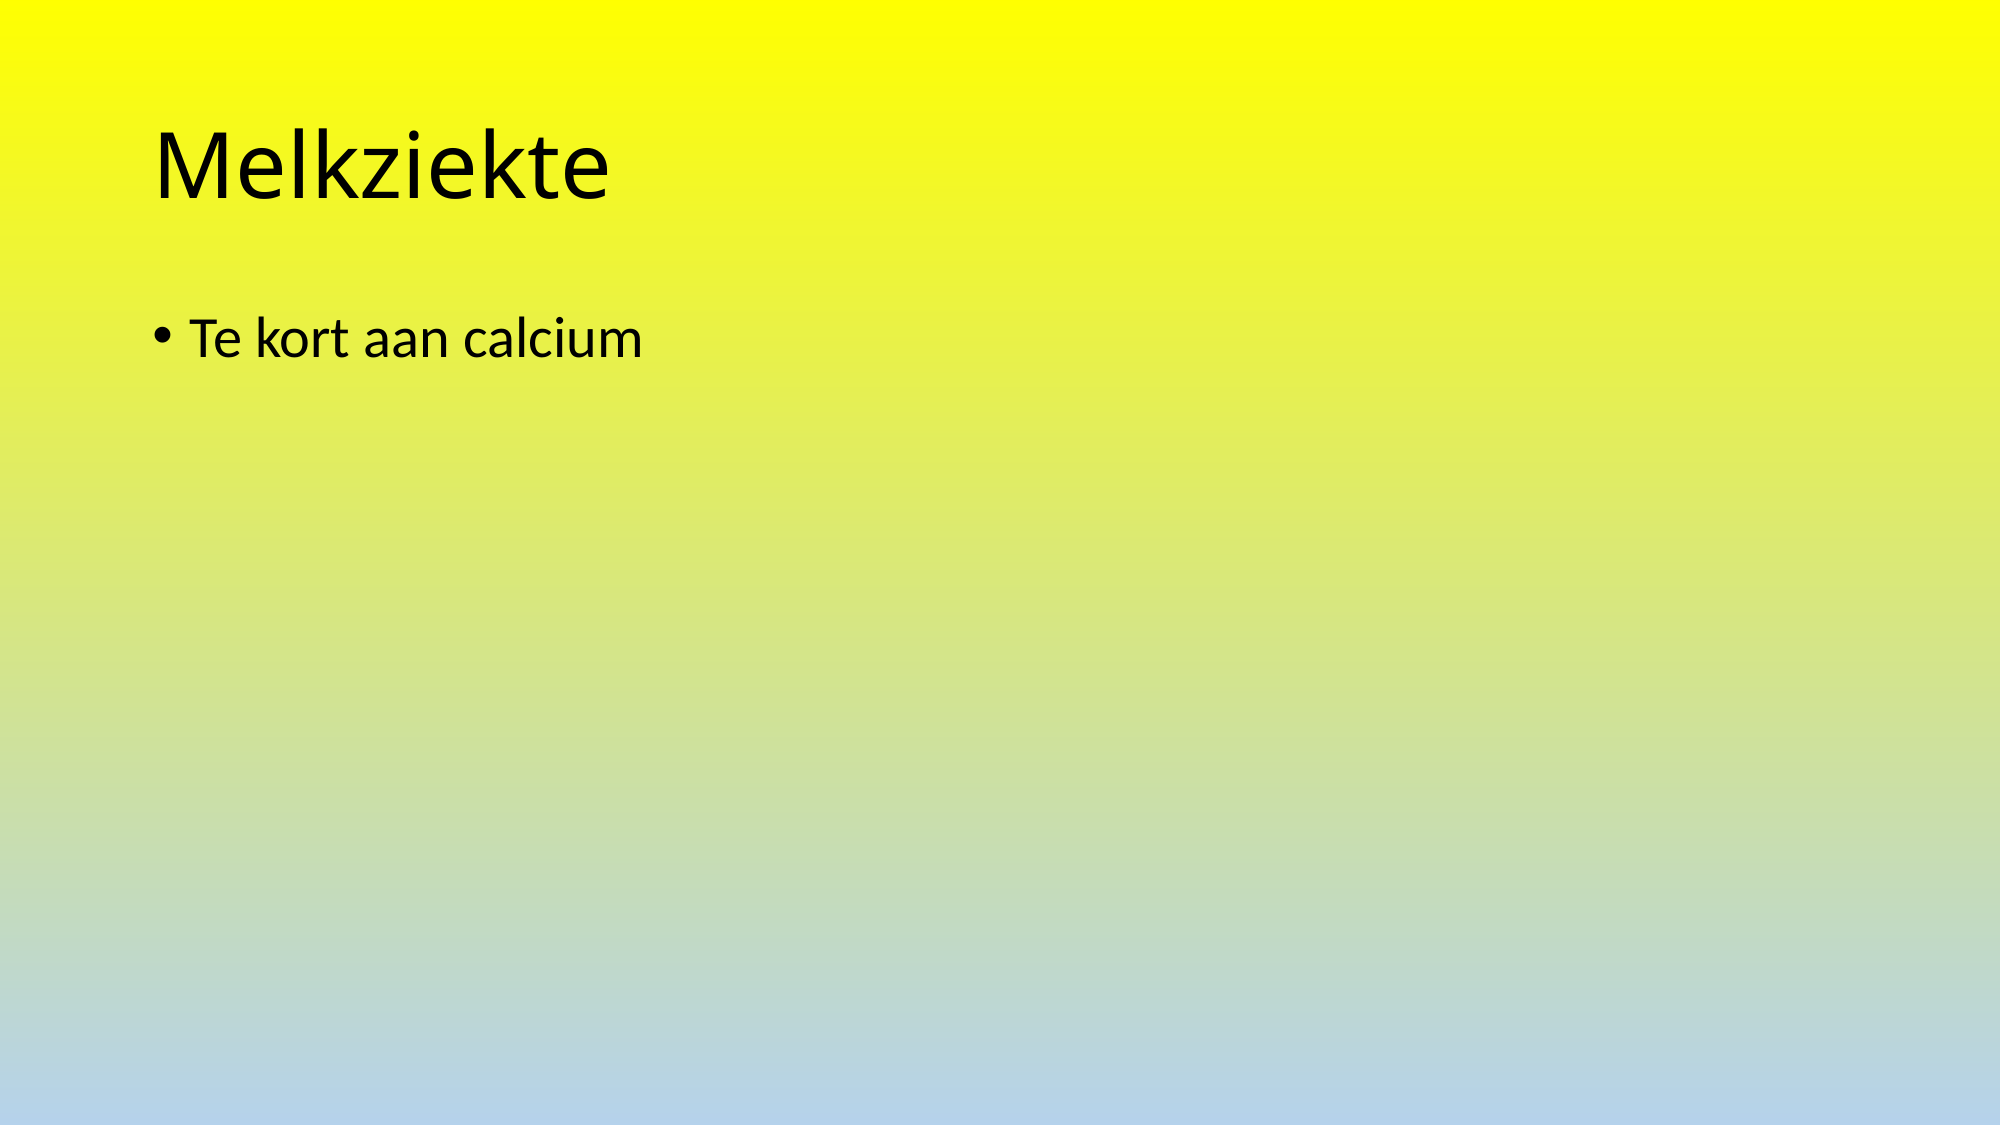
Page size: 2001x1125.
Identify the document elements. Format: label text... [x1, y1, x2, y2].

title Melkziekte [137, 59, 1863, 278]
list Te kort aan calcium [137, 299, 1863, 1014]
